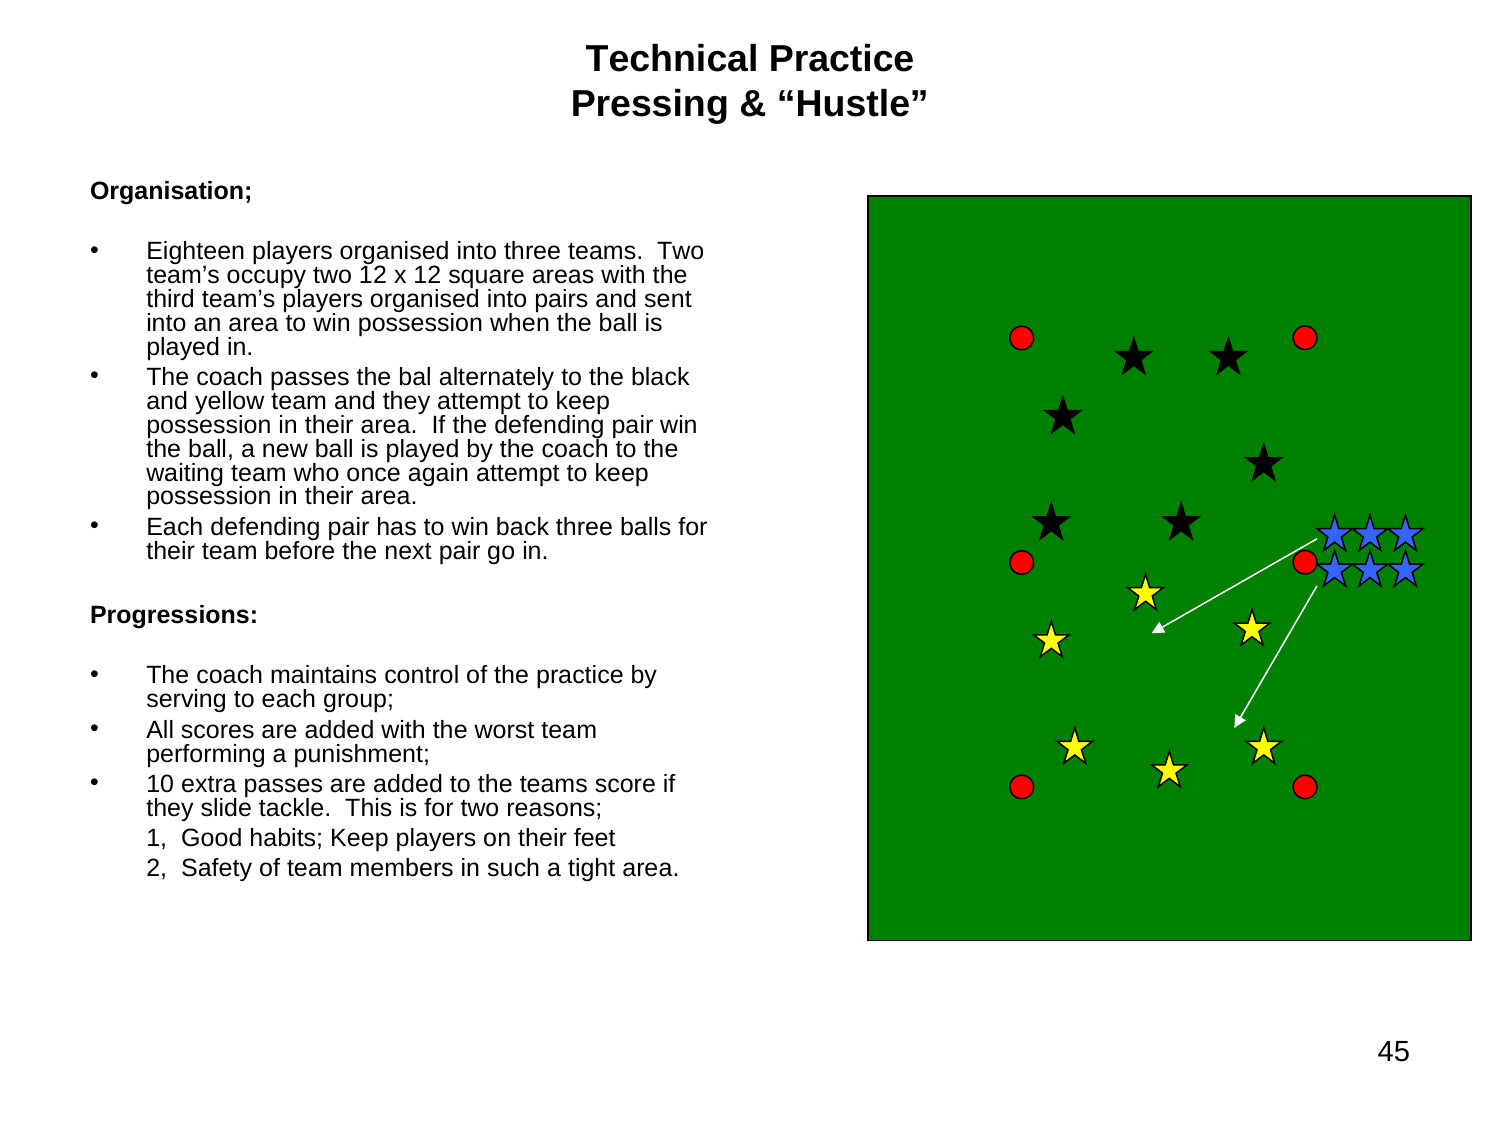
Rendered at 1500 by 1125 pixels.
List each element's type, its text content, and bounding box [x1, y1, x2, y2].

text_box [1387, 515, 1424, 551]
text_box [1116, 337, 1152, 374]
text_box [868, 196, 1471, 941]
text_box [1293, 775, 1317, 799]
list Organisation; Eighteen players organised into three teams. Two team’s occupy two 12 x 12 square areas with the third team’s players organised into pairs and sent into an area to win possession when the ball is played in. The coach passes the bal alternately to the black and yellow team and they attempt to keep possession in their area. If the defending pair win the ball, a new ball is played by the coach to the waiting team who once again attempt to keep possession in their area. Each defending pair has to win back three balls for their team before the next pair go in. Progressions: The coach maintains control of the practice by serving to each group; All scores are added with the worst team performing a punishment; 10 extra passes are added to the teams score if they slide tackle. This is for two reasons; 1, Good habits; Keep players on their feet 2, Safety of team members in such a tight area. [75, 172, 738, 916]
text_box [1352, 515, 1388, 551]
text_box [1316, 515, 1353, 551]
text_box [1210, 337, 1247, 374]
text_box [1045, 397, 1081, 433]
text_box [1127, 574, 1164, 610]
title Technical Practice Pressing & “Hustle” [75, 0, 1425, 173]
text_box [1009, 550, 1034, 575]
text_box [1009, 326, 1034, 350]
text_box [1033, 503, 1069, 539]
text_box [1293, 326, 1317, 350]
text_box <number> [1074, 1024, 1425, 1103]
text_box [1316, 550, 1352, 586]
text_box [1234, 585, 1318, 728]
text_box [1056, 727, 1093, 764]
text_box [1387, 550, 1424, 586]
text_box [1009, 775, 1034, 799]
text_box [1163, 503, 1199, 539]
text_box [1151, 751, 1187, 787]
text_box [1151, 538, 1317, 634]
text_box [1234, 609, 1270, 645]
text_box [1246, 444, 1282, 480]
text_box [1293, 550, 1317, 574]
text_box [1033, 621, 1069, 657]
text_box [1246, 727, 1282, 764]
text_box [1352, 550, 1387, 586]
